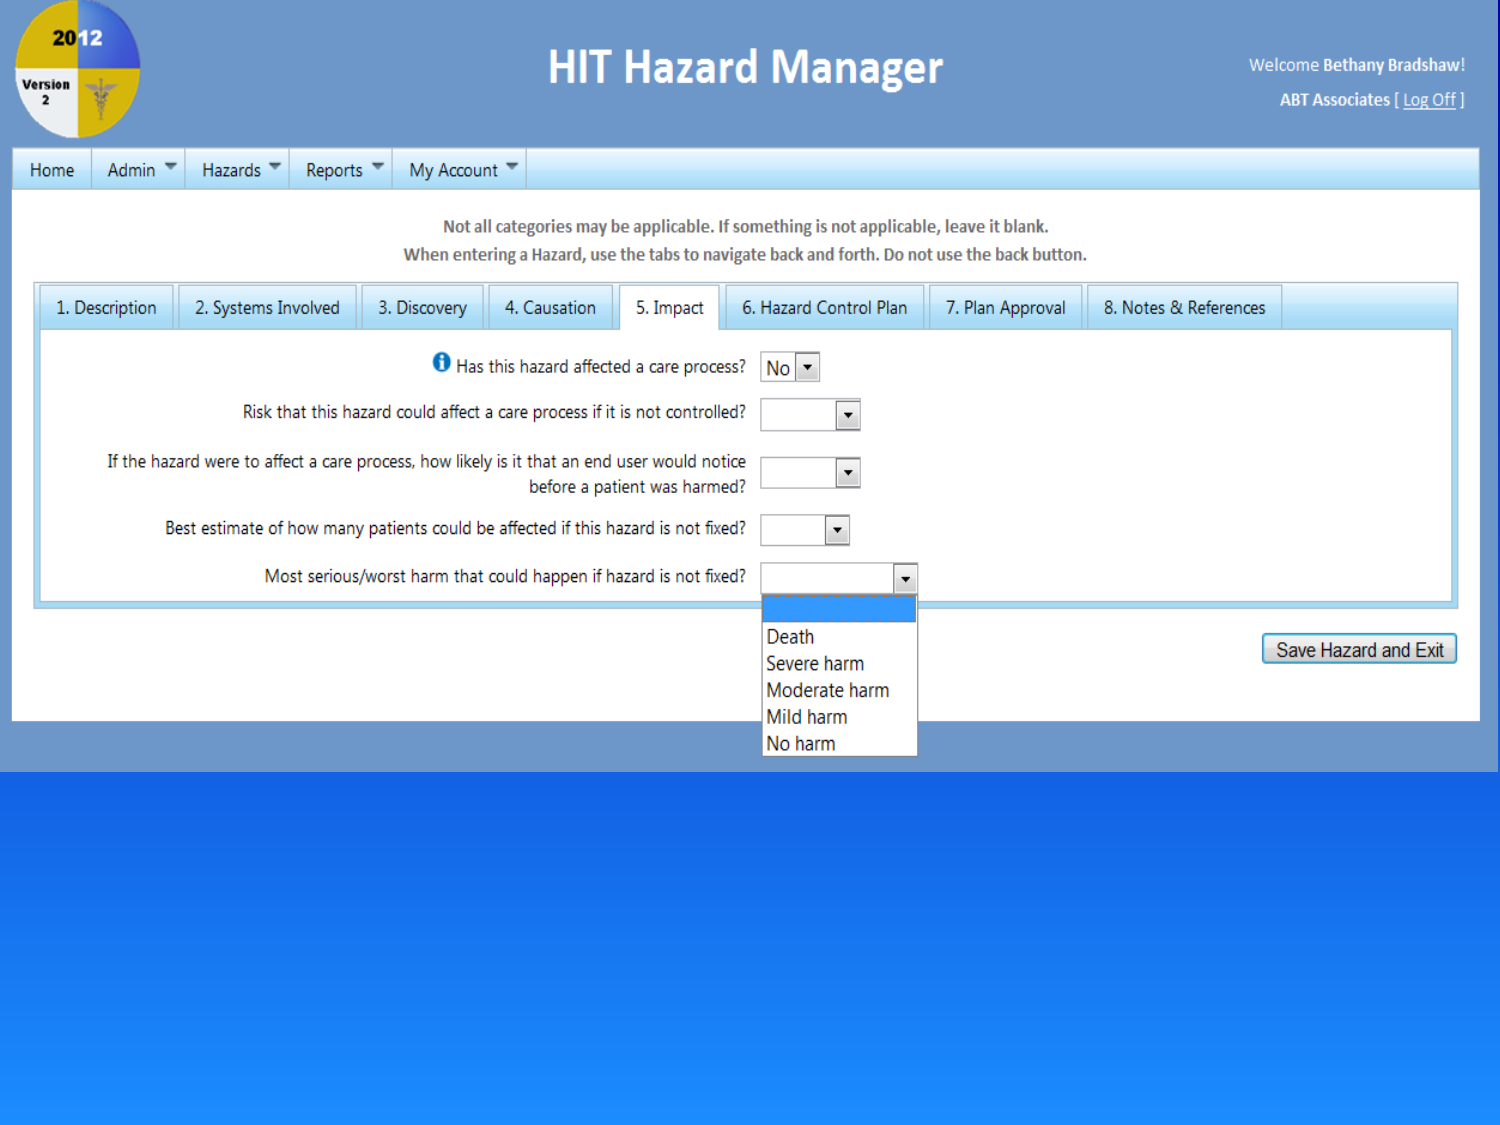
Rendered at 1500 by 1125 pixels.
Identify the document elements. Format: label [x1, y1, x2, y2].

picture [0, 0, 1498, 773]
